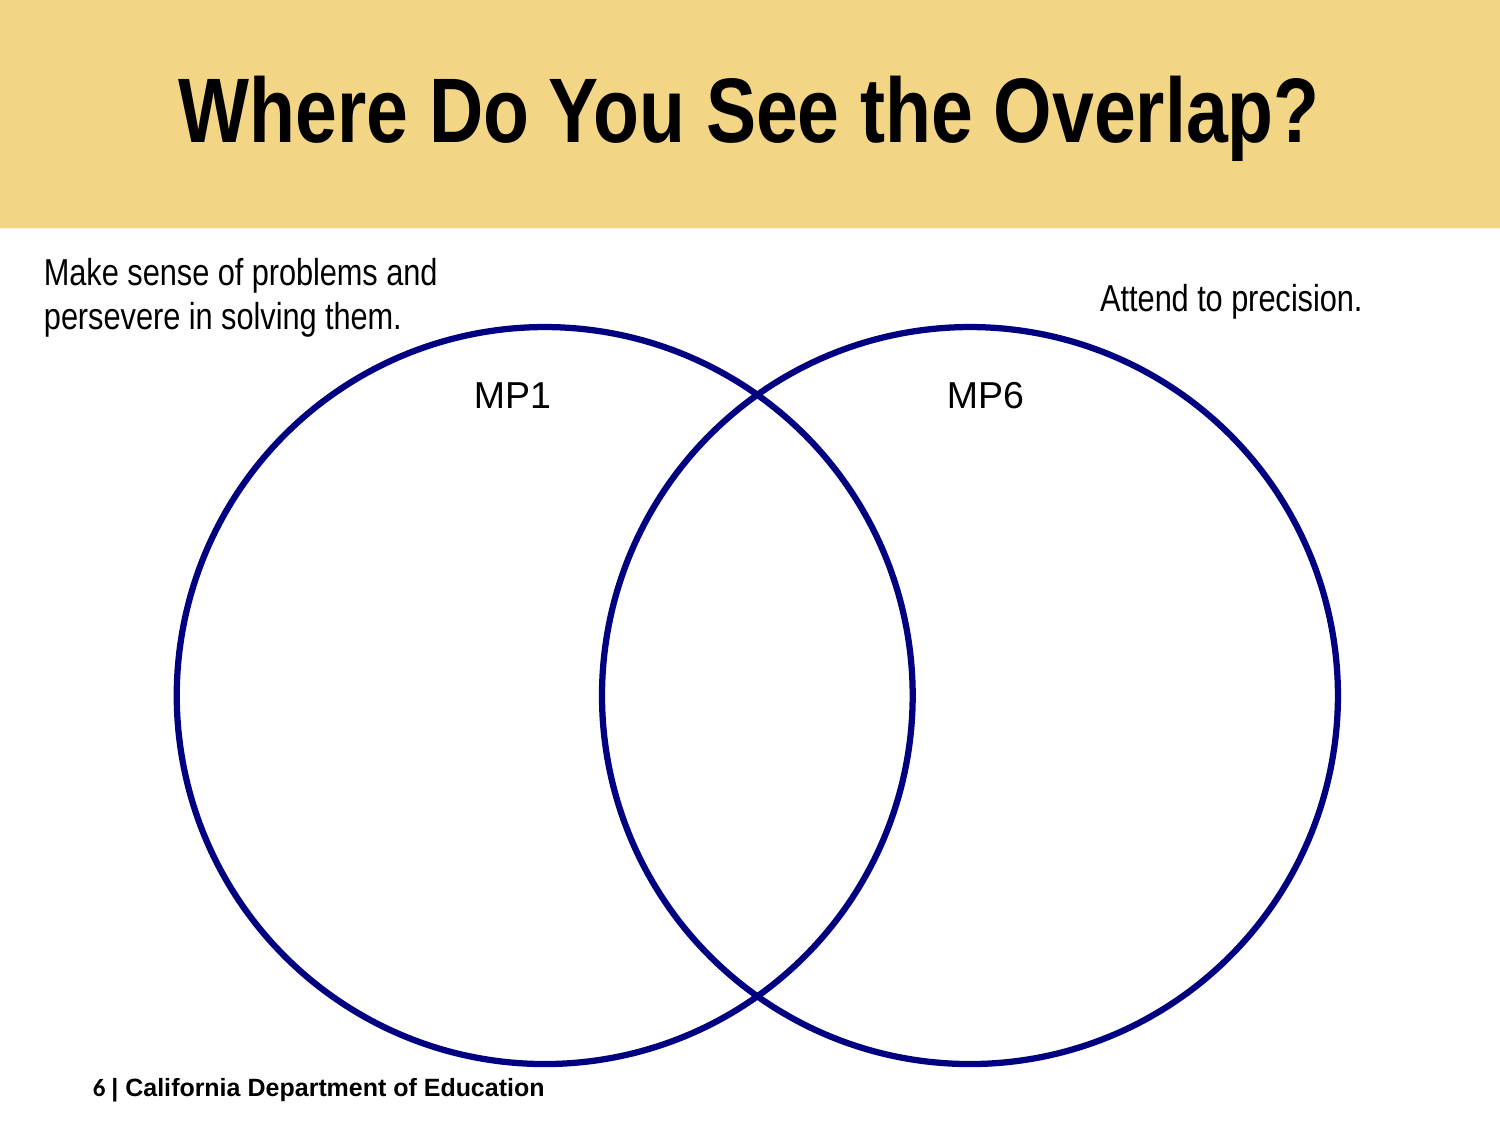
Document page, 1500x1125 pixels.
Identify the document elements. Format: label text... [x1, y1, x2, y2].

text_box [176, 327, 757, 1065]
text_box MP1 [369, 364, 656, 424]
slide_number 6 [55, 1064, 121, 1124]
text_box Attend to precision. [935, 266, 1378, 327]
text_box MP6 [842, 364, 1129, 424]
text_box [602, 327, 1338, 1065]
footer | California Department of Education [121, 1064, 699, 1124]
text_box Make sense of problems and persevere in solving them. [29, 240, 565, 345]
title Where Do You See the Overlap? [74, 11, 1426, 200]
